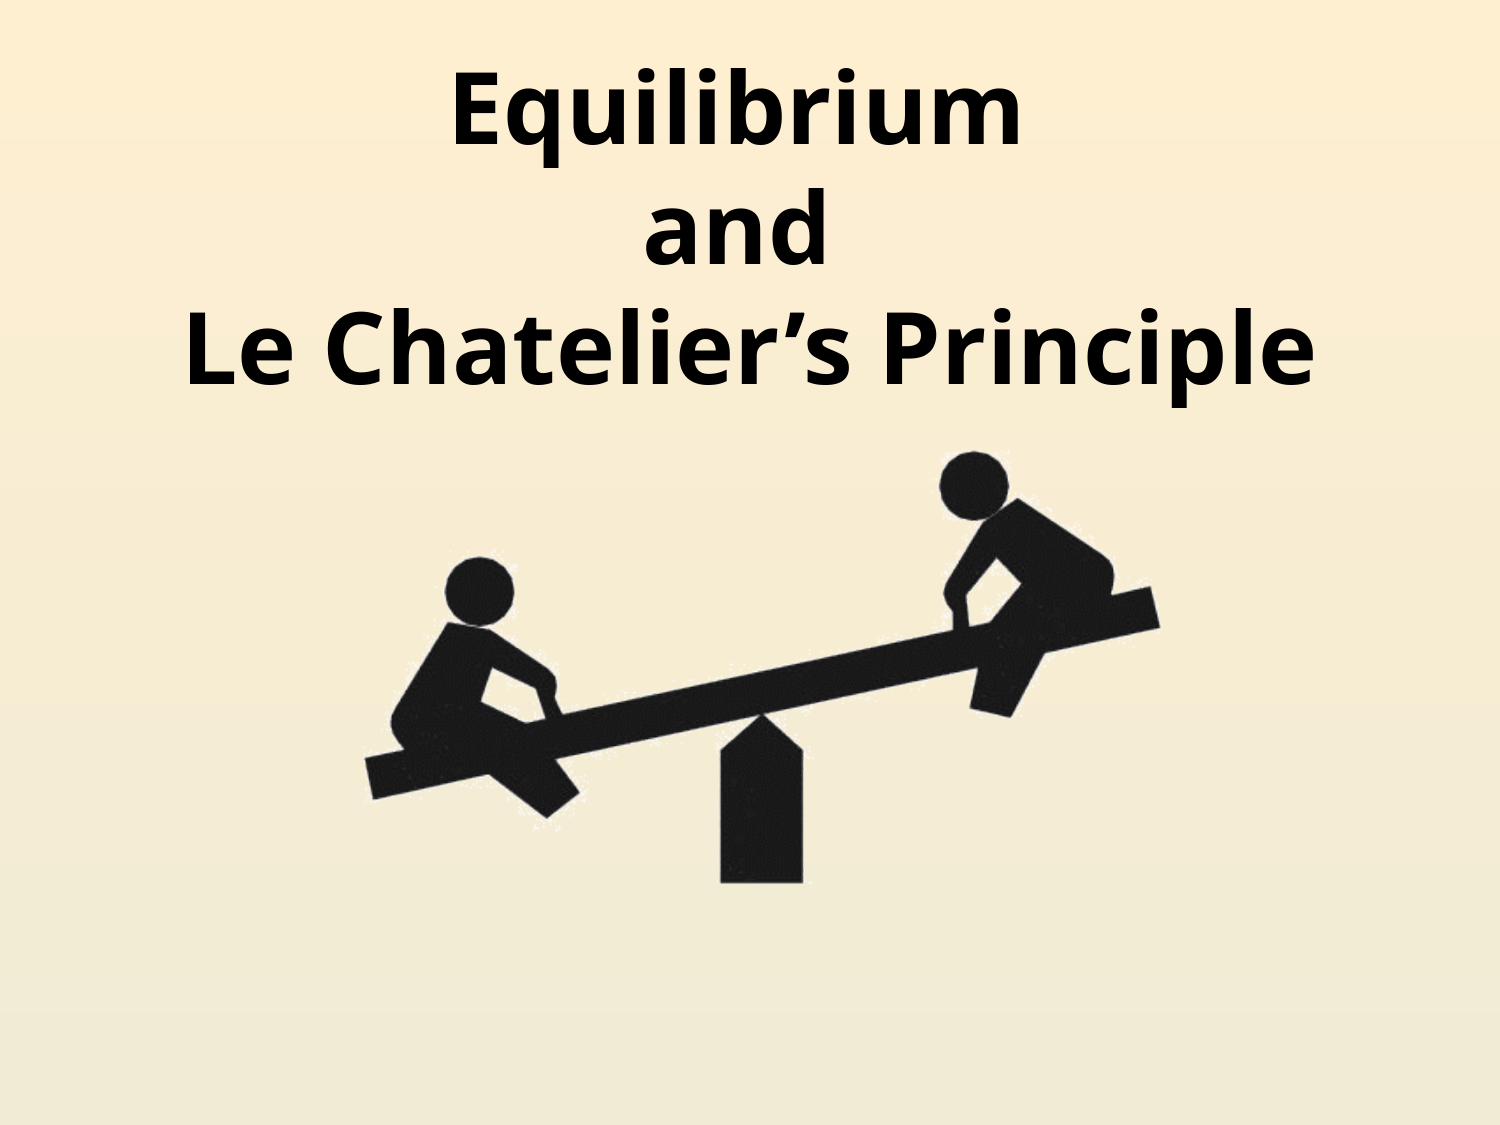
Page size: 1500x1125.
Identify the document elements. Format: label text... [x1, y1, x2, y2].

picture [362, 449, 1163, 887]
title Equilibrium and Le Chatelier’s Principle [112, 49, 1388, 401]
